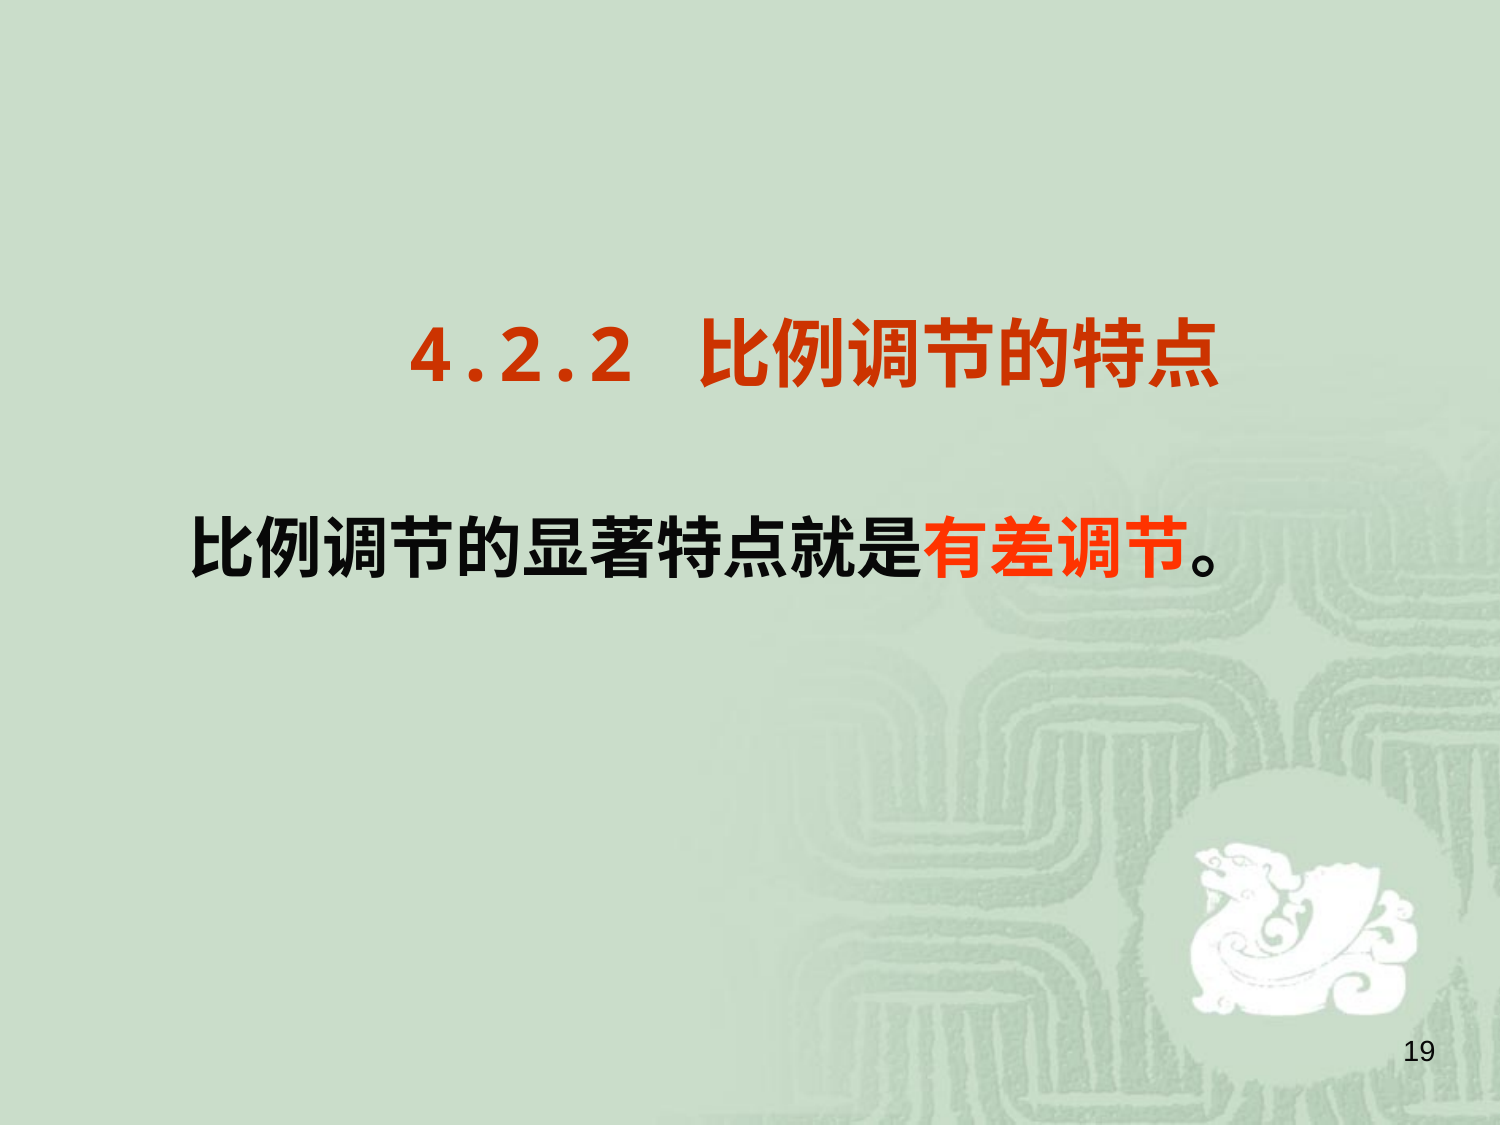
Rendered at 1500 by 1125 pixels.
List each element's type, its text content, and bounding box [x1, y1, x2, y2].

slide_number 19 [1074, 1024, 1451, 1103]
list 比例调节的显著特点就是有差调节。 [173, 498, 1330, 608]
title 4.2.2 比例调节的特点 [194, 302, 1436, 491]
picture [0, 0, 1500, 1125]
